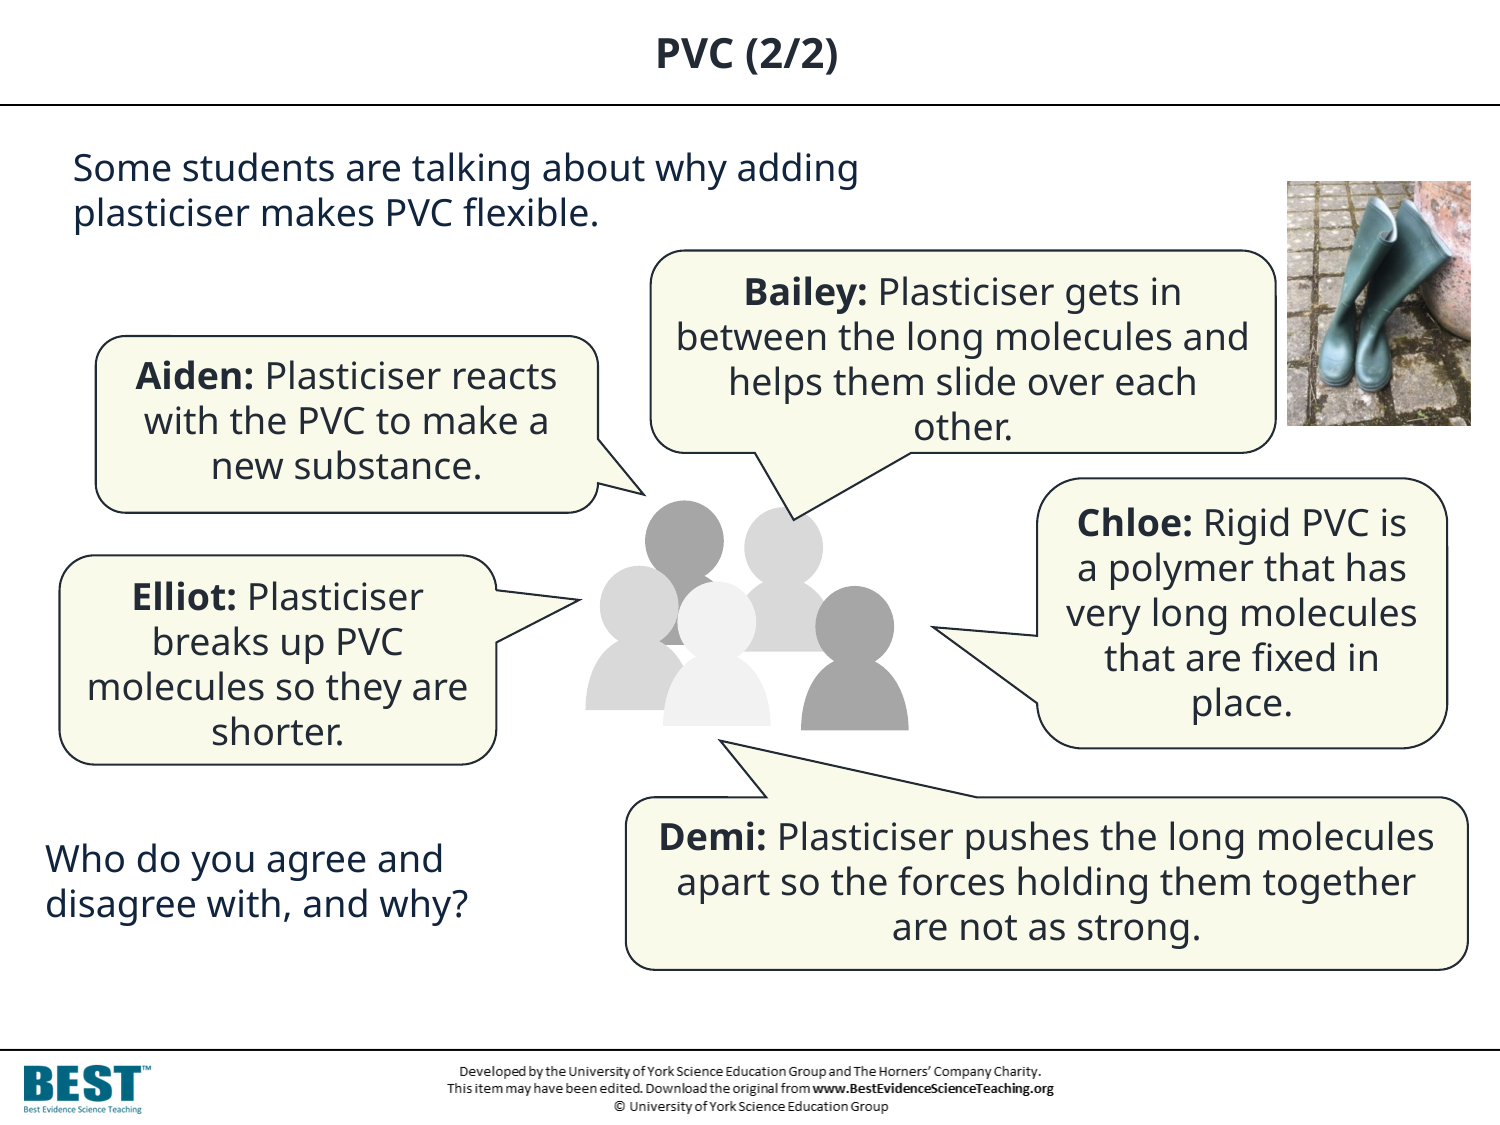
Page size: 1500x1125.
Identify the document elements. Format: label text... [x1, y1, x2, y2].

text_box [585, 500, 909, 731]
picture [0, 104, 1500, 1125]
text_box PVC (2/2) [23, 4, 1471, 99]
